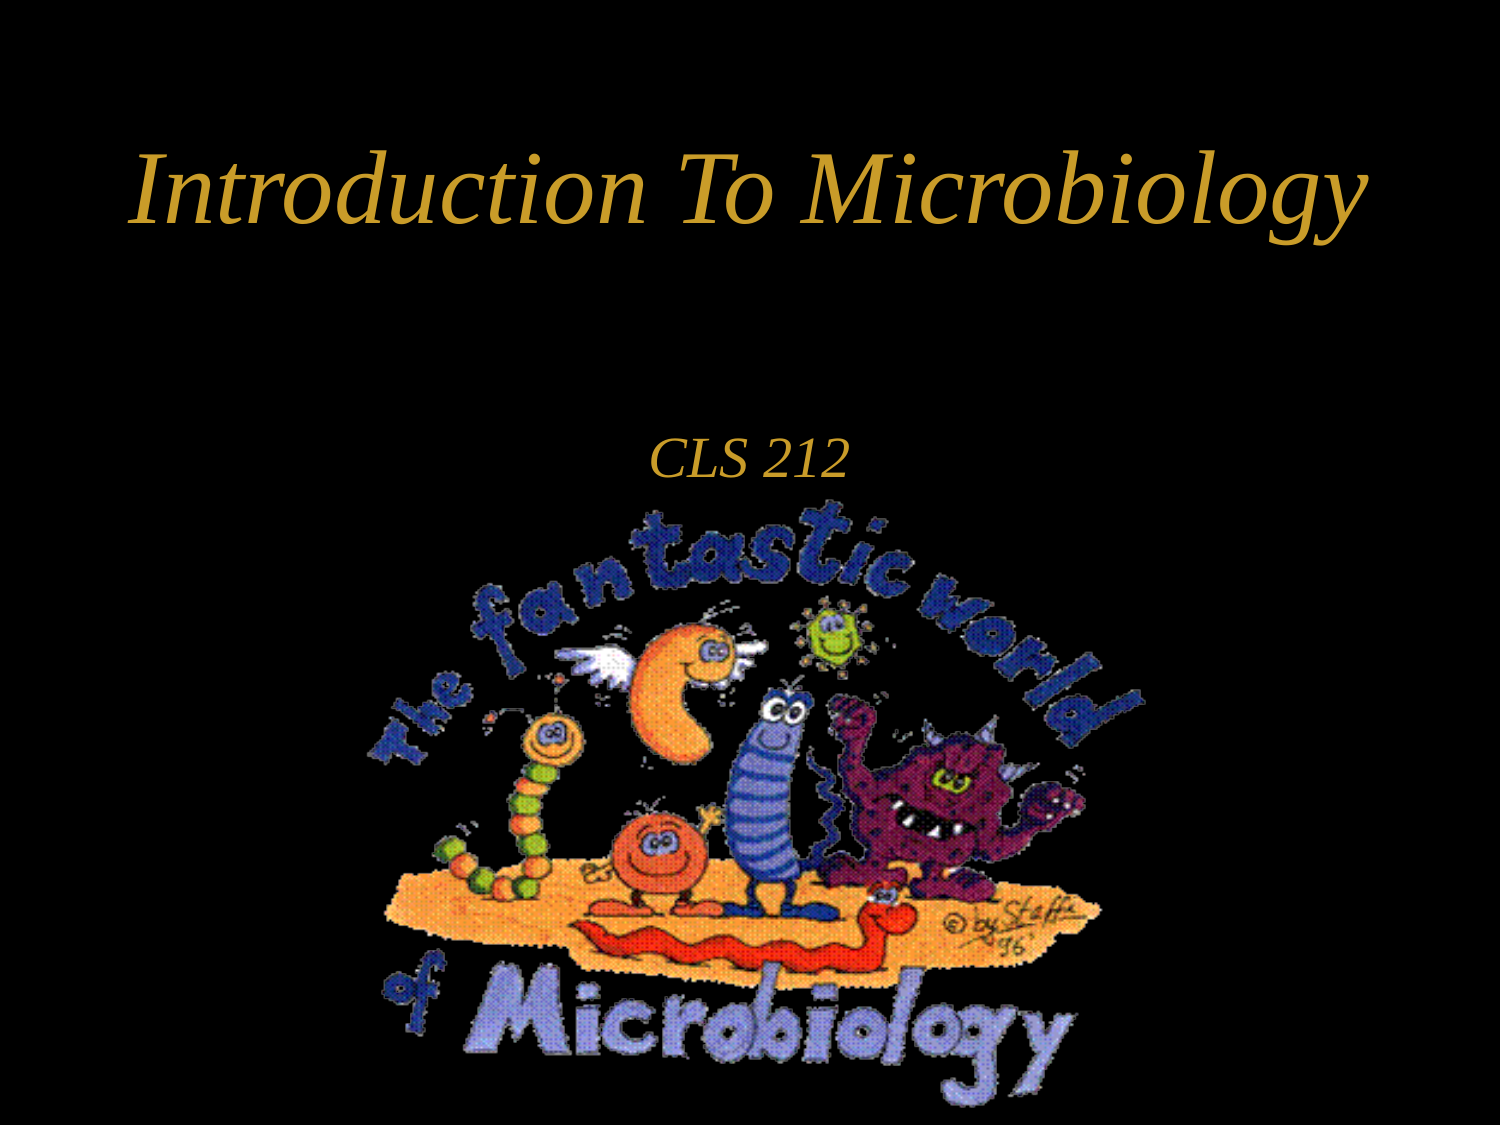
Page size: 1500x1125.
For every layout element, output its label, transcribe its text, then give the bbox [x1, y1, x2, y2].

title Introduction To Microbiology [112, 23, 1388, 265]
picture [360, 489, 1153, 1116]
subtitle CLS 212 [225, 412, 1275, 700]
